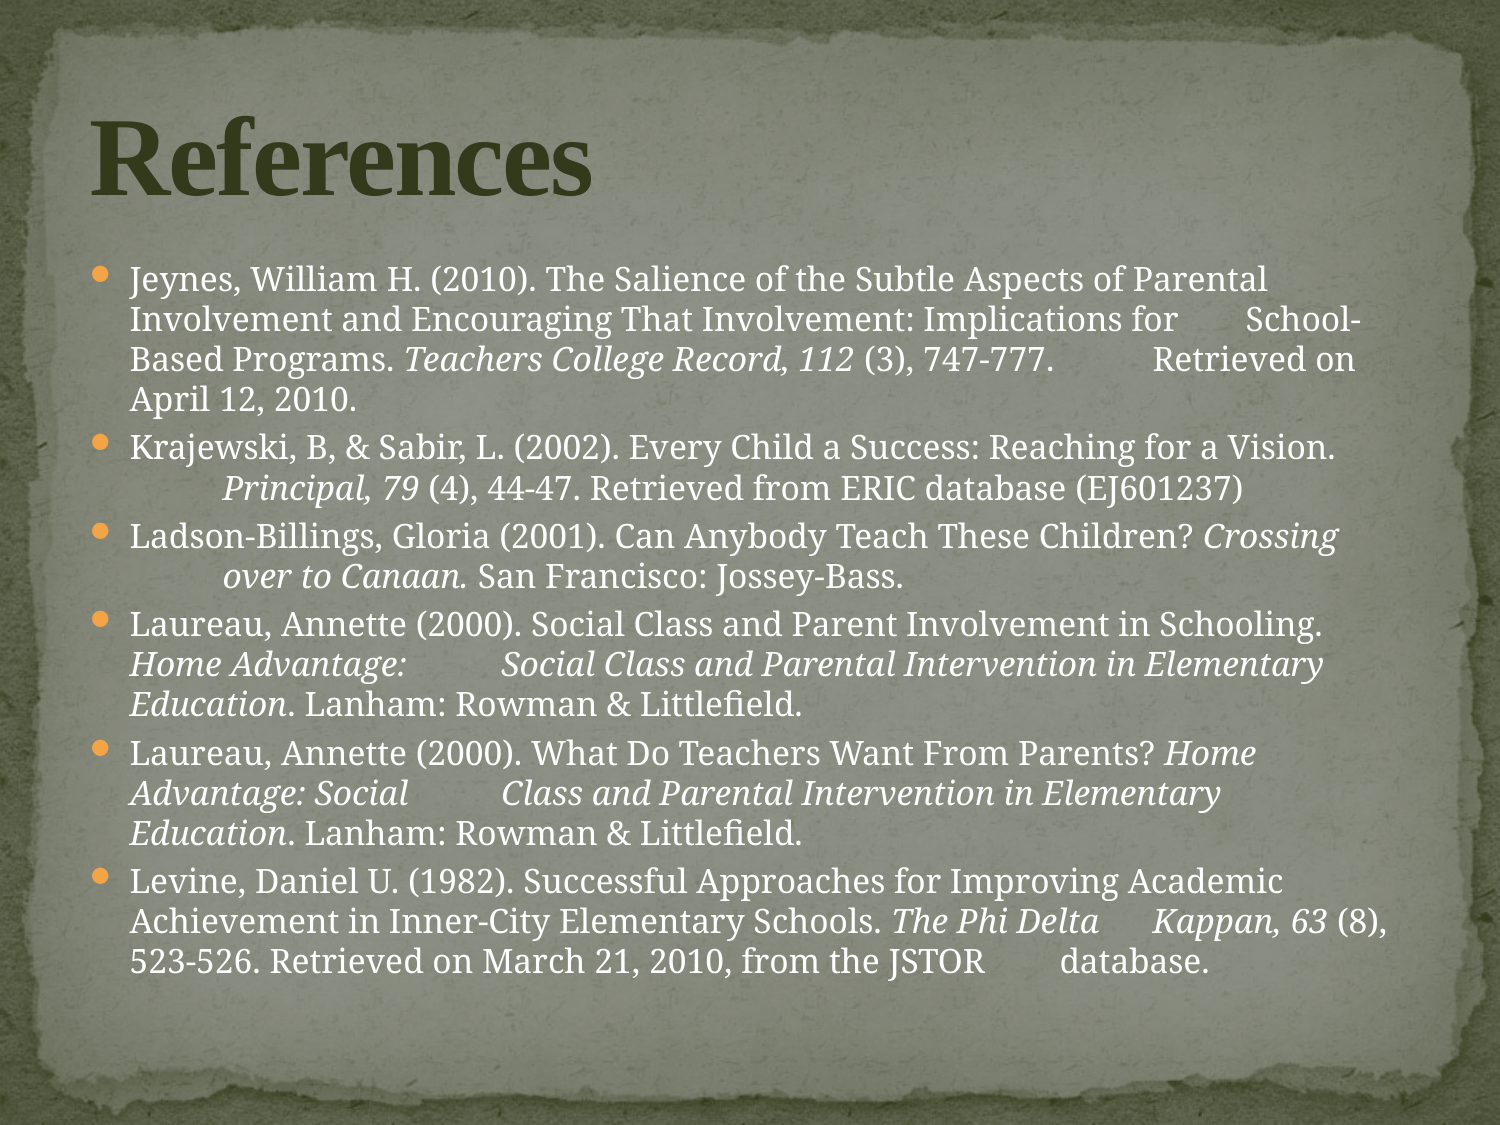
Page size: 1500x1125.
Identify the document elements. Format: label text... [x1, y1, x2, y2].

title References [74, 24, 1425, 225]
list Jeynes, William H. (2010). The Salience of the Subtle Aspects of Parental Involvement and Encouraging That Involvement: Implications for School-Based Programs. Teachers College Record, 112 (3), 747-777. Retrieved on April 12, 2010. Krajewski, B, & Sabir, L. (2002). Every Child a Success: Reaching for a Vision. Principal, 79 (4), 44-47. Retrieved from ERIC database (EJ601237) Ladson-Billings, Gloria (2001). Can Anybody Teach These Children? Crossing over to Canaan. San Francisco: Jossey-Bass. Laureau, Annette (2000). Social Class and Parent Involvement in Schooling. Home Advantage: Social Class and Parental Intervention in Elementary Education. Lanham: Rowman & Littlefield. Laureau, Annette (2000). What Do Teachers Want From Parents? Home Advantage: Social Class and Parental Intervention in Elementary Education. Lanham: Rowman & Littlefield. Levine, Daniel U. (1982). Successful Approaches for Improving Academic Achievement in Inner-City Elementary Schools. The Phi Delta Kappan, 63 (8), 523-526. Retrieved on March 21, 2010, from the JSTOR database. [75, 249, 1425, 1000]
